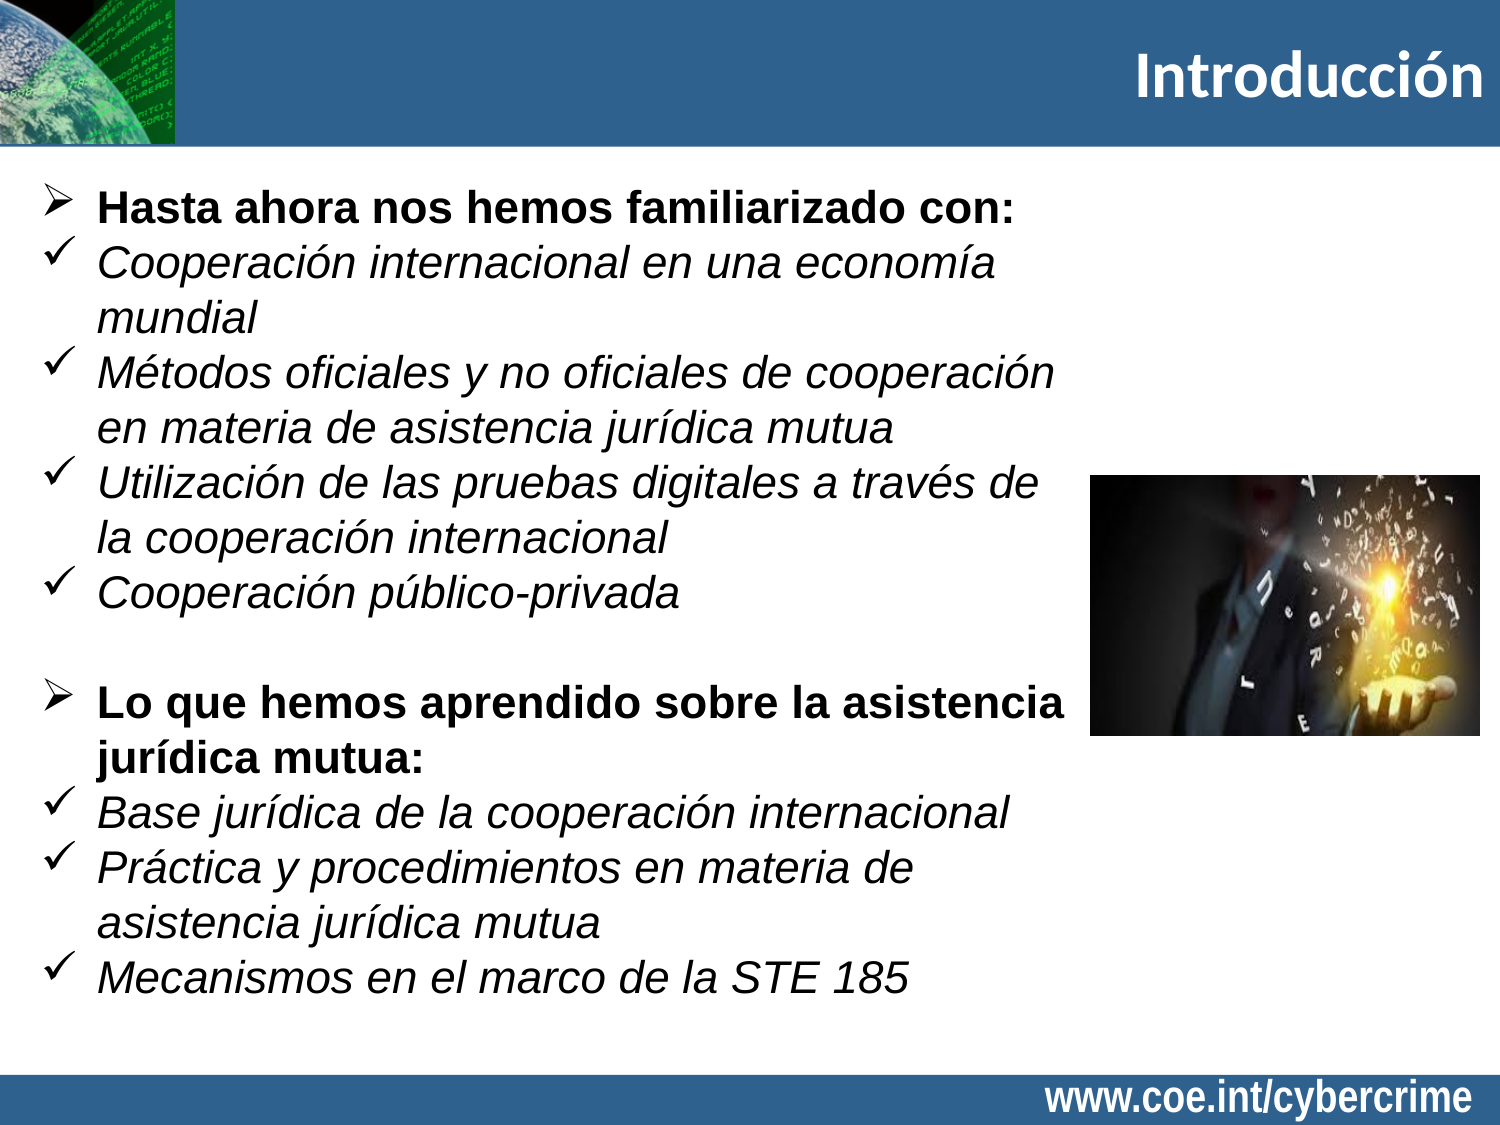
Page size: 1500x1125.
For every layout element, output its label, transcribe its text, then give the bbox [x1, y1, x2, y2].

picture [0, 0, 175, 144]
text_box [0, 1073, 1030, 1125]
picture [1090, 475, 1481, 737]
text_box www.coe.int/cybercrime [1030, 1059, 1500, 1125]
text_box Hasta ahora nos hemos familiarizado con: Cooperación internacional en una economía mundial Métodos oficiales y no oficiales de cooperación en materia de asistencia jurídica mutua Utilización de las pruebas digitales a través de la cooperación internacional Cooperación público-privada Lo que hemos aprendido sobre la asistencia jurídica mutua: Base jurídica de la cooperación internacional Práctica y procedimientos en materia de asistencia jurídica mutua Mecanismos en el marco de la STE 185 [25, 170, 1091, 1066]
text_box Introducción [177, 0, 1500, 149]
